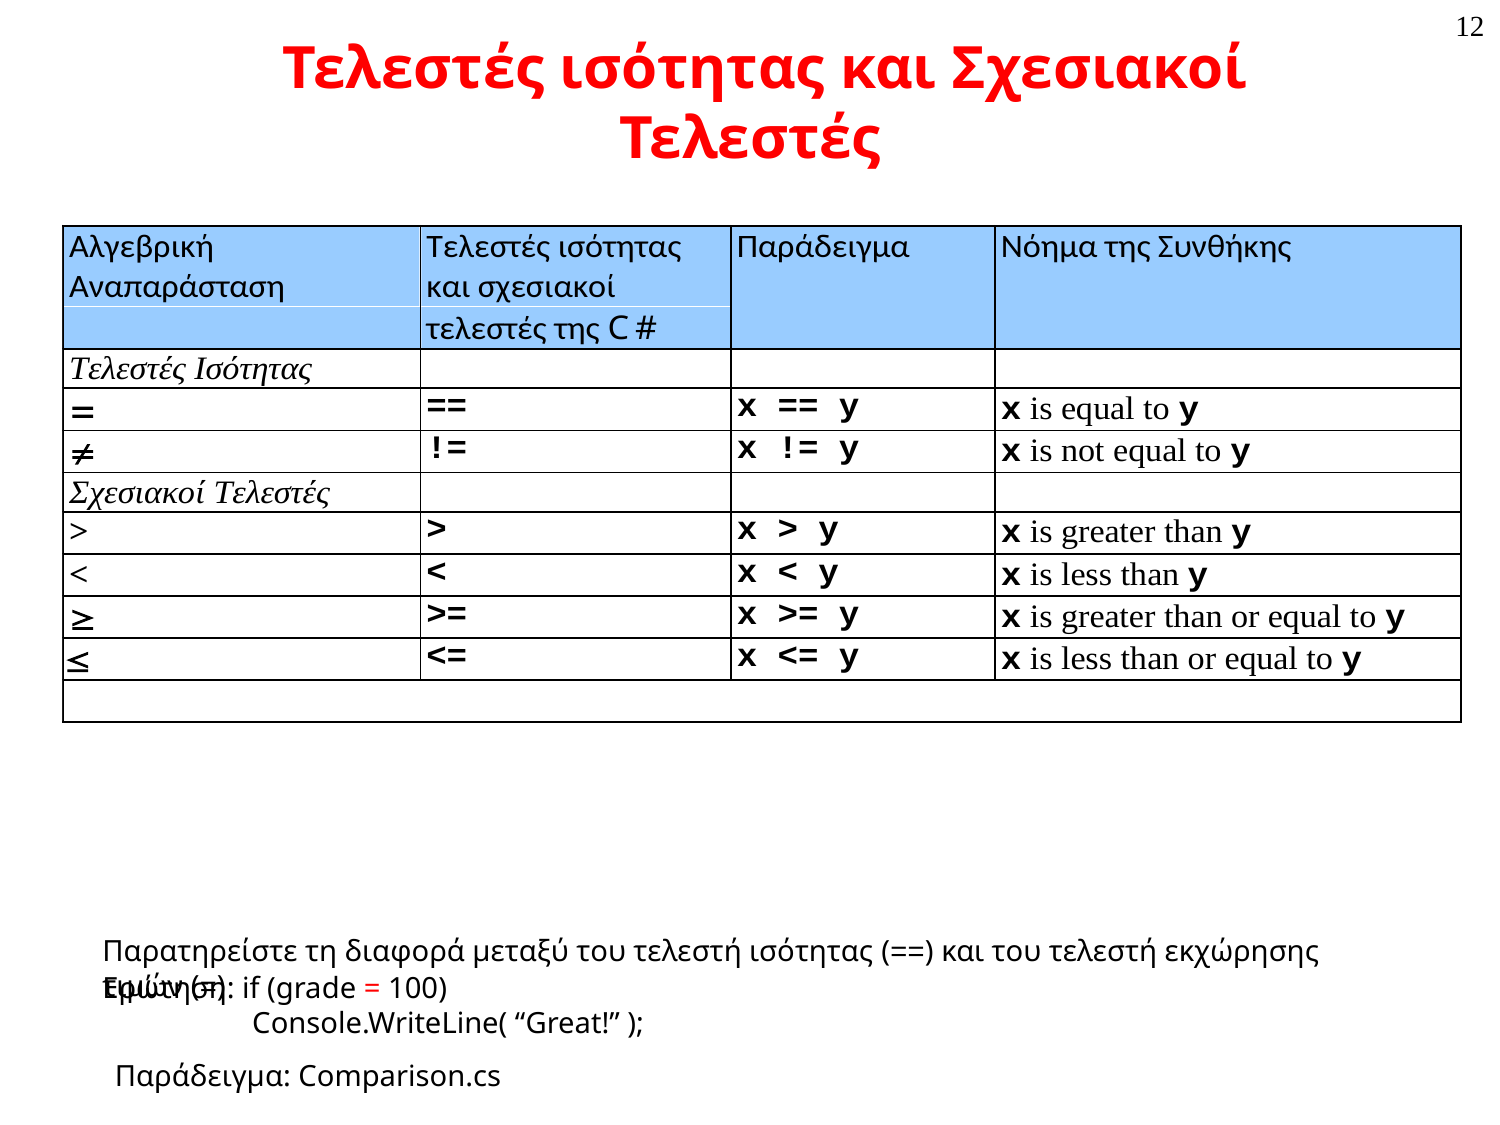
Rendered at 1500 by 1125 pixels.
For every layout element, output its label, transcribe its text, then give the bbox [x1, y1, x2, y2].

text_box Ερώτηση: if (grade = 100) Console.WriteLine( “Great!” ); [87, 962, 1363, 1048]
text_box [62, 187, 1463, 913]
title Τελεστές ισότητας και Σχεσιακοί Τελεστές [112, 12, 1388, 185]
text_box Παρατηρείστε τη διαφορά μεταξύ του τελεστή ισότητας (==) και του τελεστή εκχώρησης τιμών (=) [87, 924, 1363, 962]
slide_number 12 [1187, 0, 1500, 76]
text_box Παράδειγμα: Comparison.cs [99, 1049, 650, 1100]
